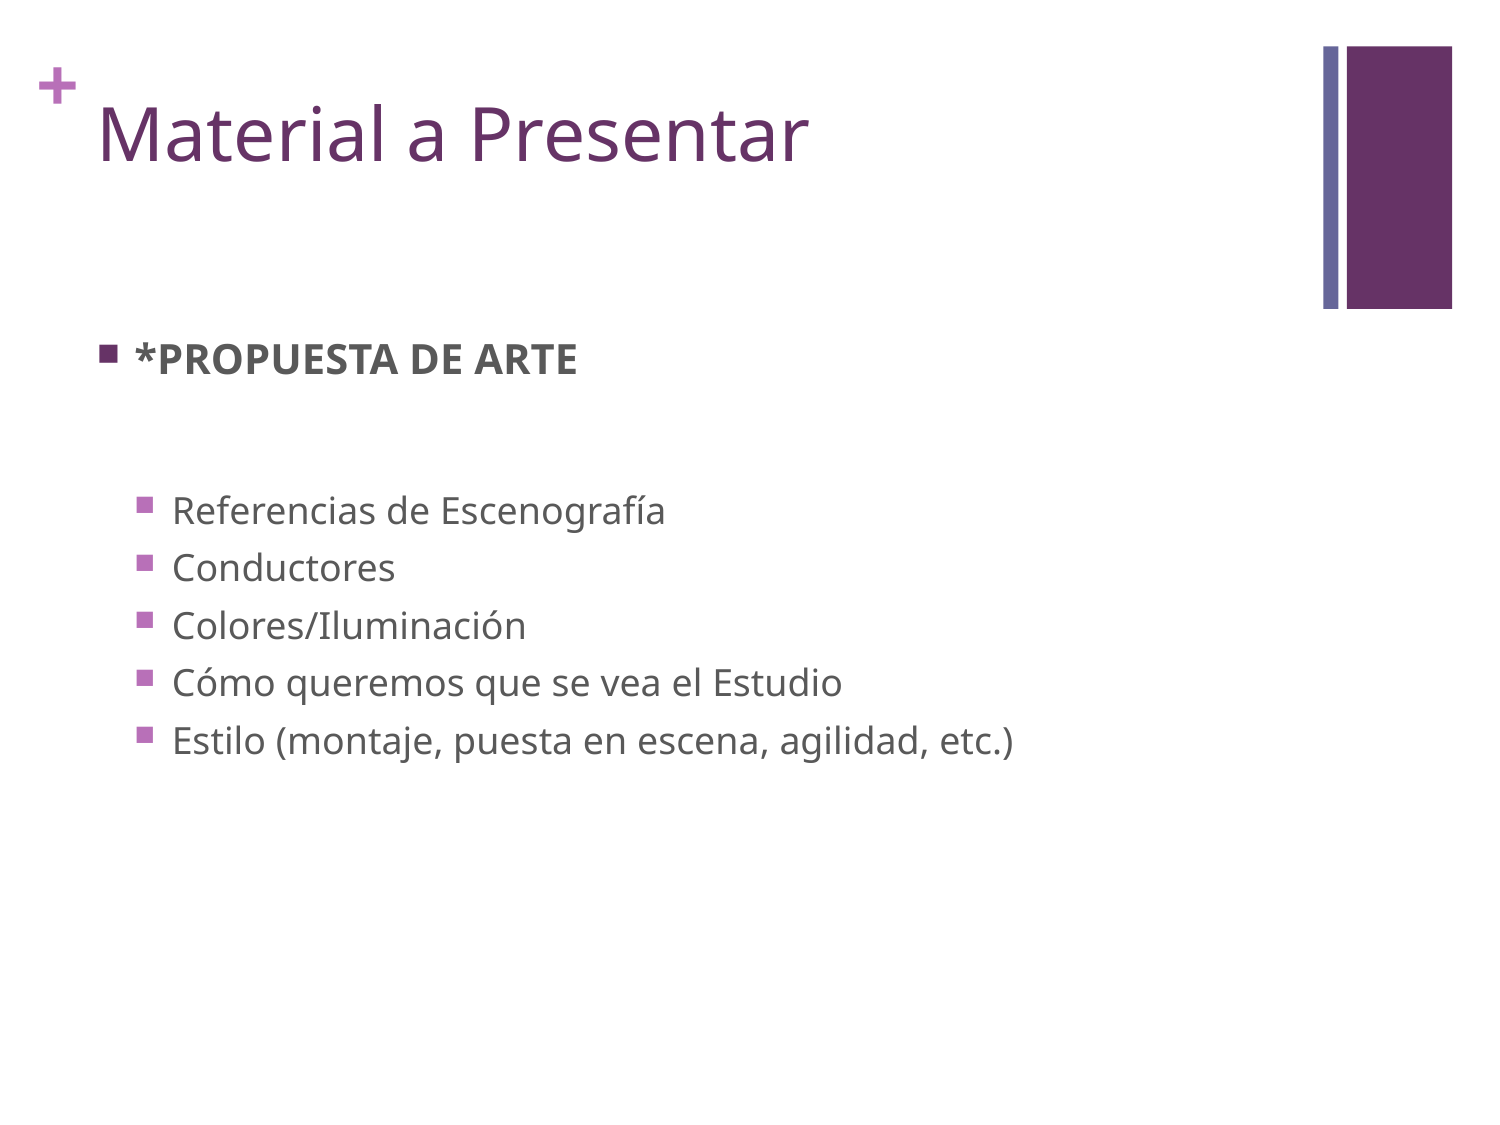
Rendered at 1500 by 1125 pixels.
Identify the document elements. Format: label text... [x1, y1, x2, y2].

list *PROPUESTA DE ARTE Referencias de Escenografía Conductores Colores/Iluminación Cómo queremos que se vea el Estudio Estilo (montaje, puesta en escena, agilidad, etc.) [81, 324, 1322, 1005]
title Material a Presentar [81, 79, 1322, 263]
